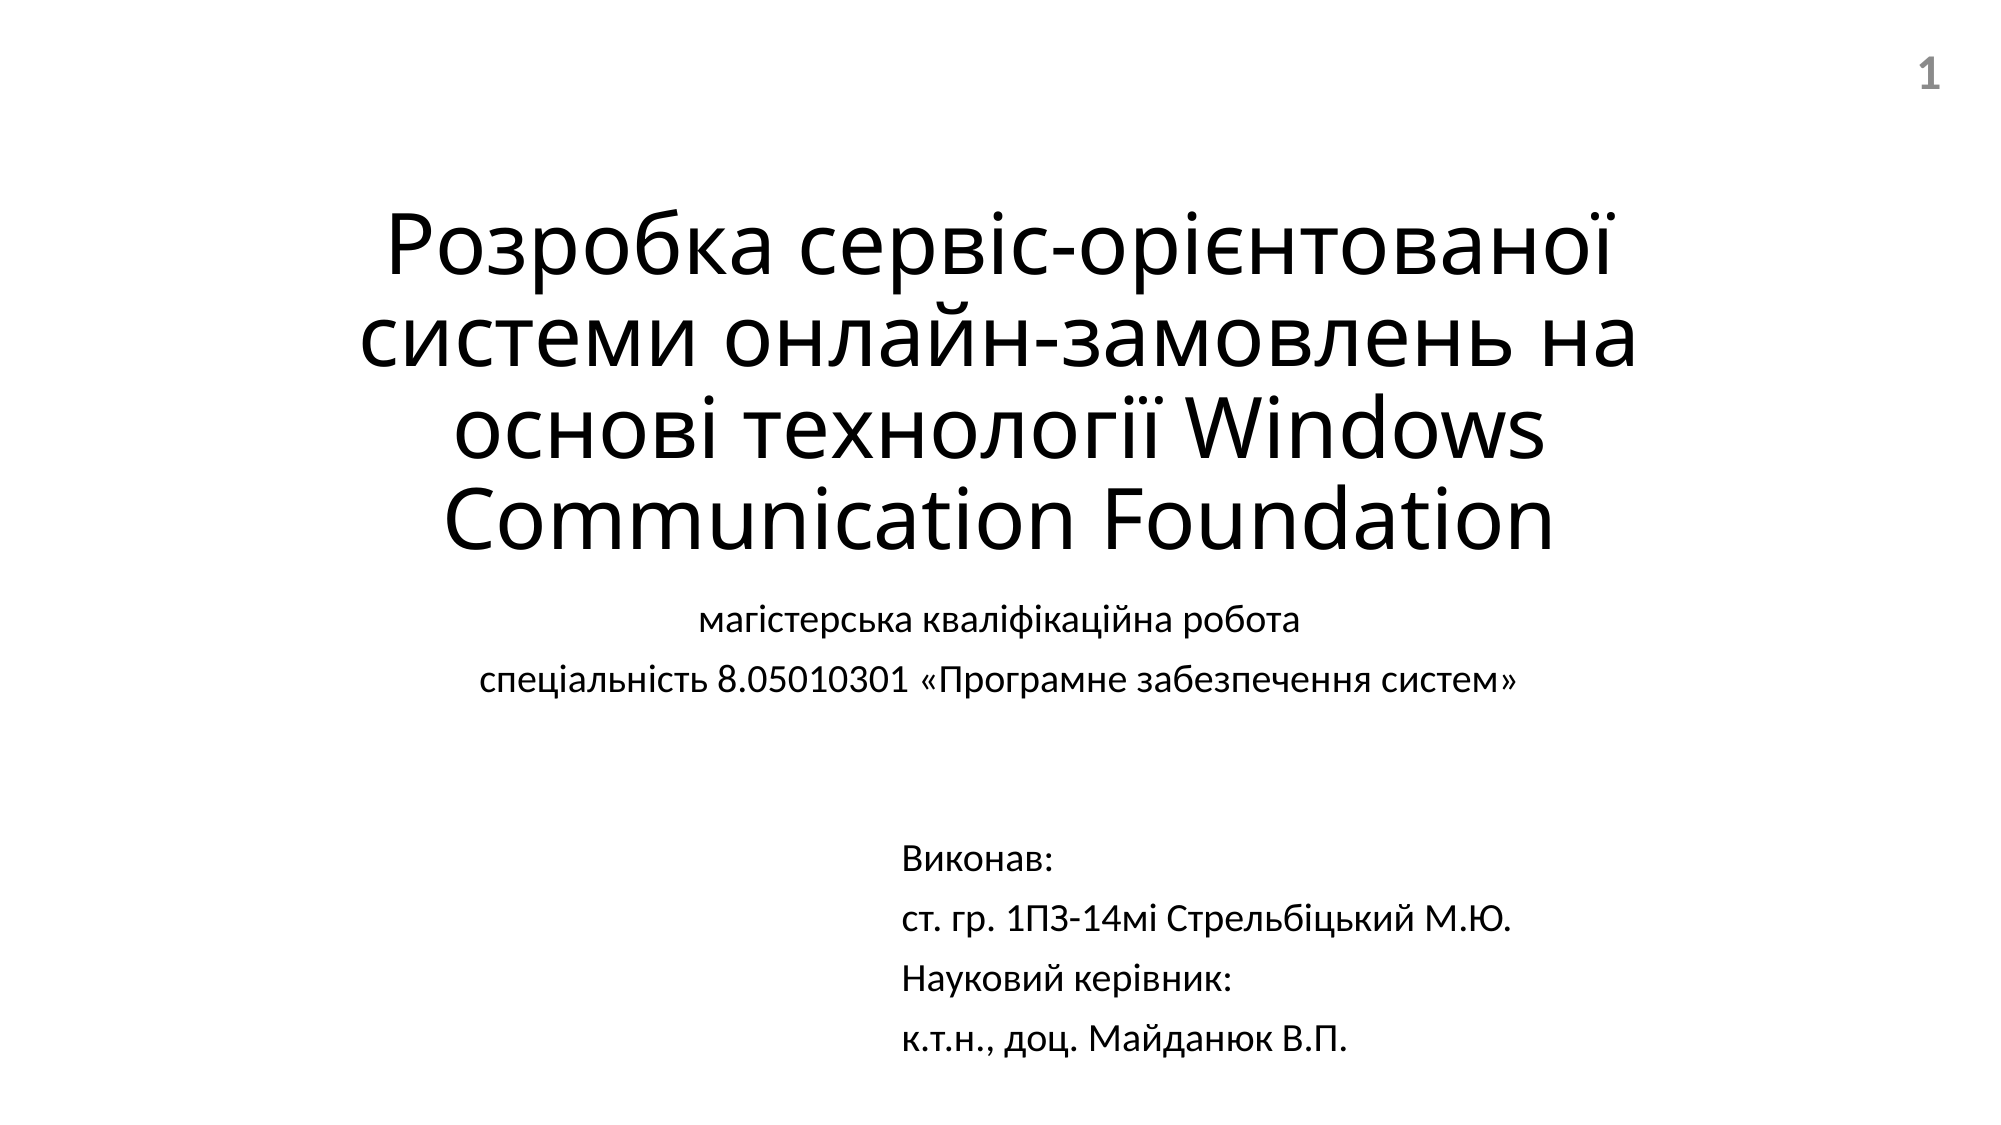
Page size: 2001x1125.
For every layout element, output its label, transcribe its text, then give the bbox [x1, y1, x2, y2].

subtitle магістерська кваліфікаційна робота спеціальність 8.05010301 «Програмне забезпечення систем» Виконав: ст. гр. 1ПЗ-14мі Стрельбіцький М.Ю. Науковий керівник: к.т.н., доц. Майданюк В.П. [249, 590, 1750, 1070]
slide_number 1 [1506, 39, 1957, 100]
title Розробка сервіс-орієнтованої системи онлайн-замовлень на основі технології Windows Communication Foundation [249, 184, 1750, 576]
